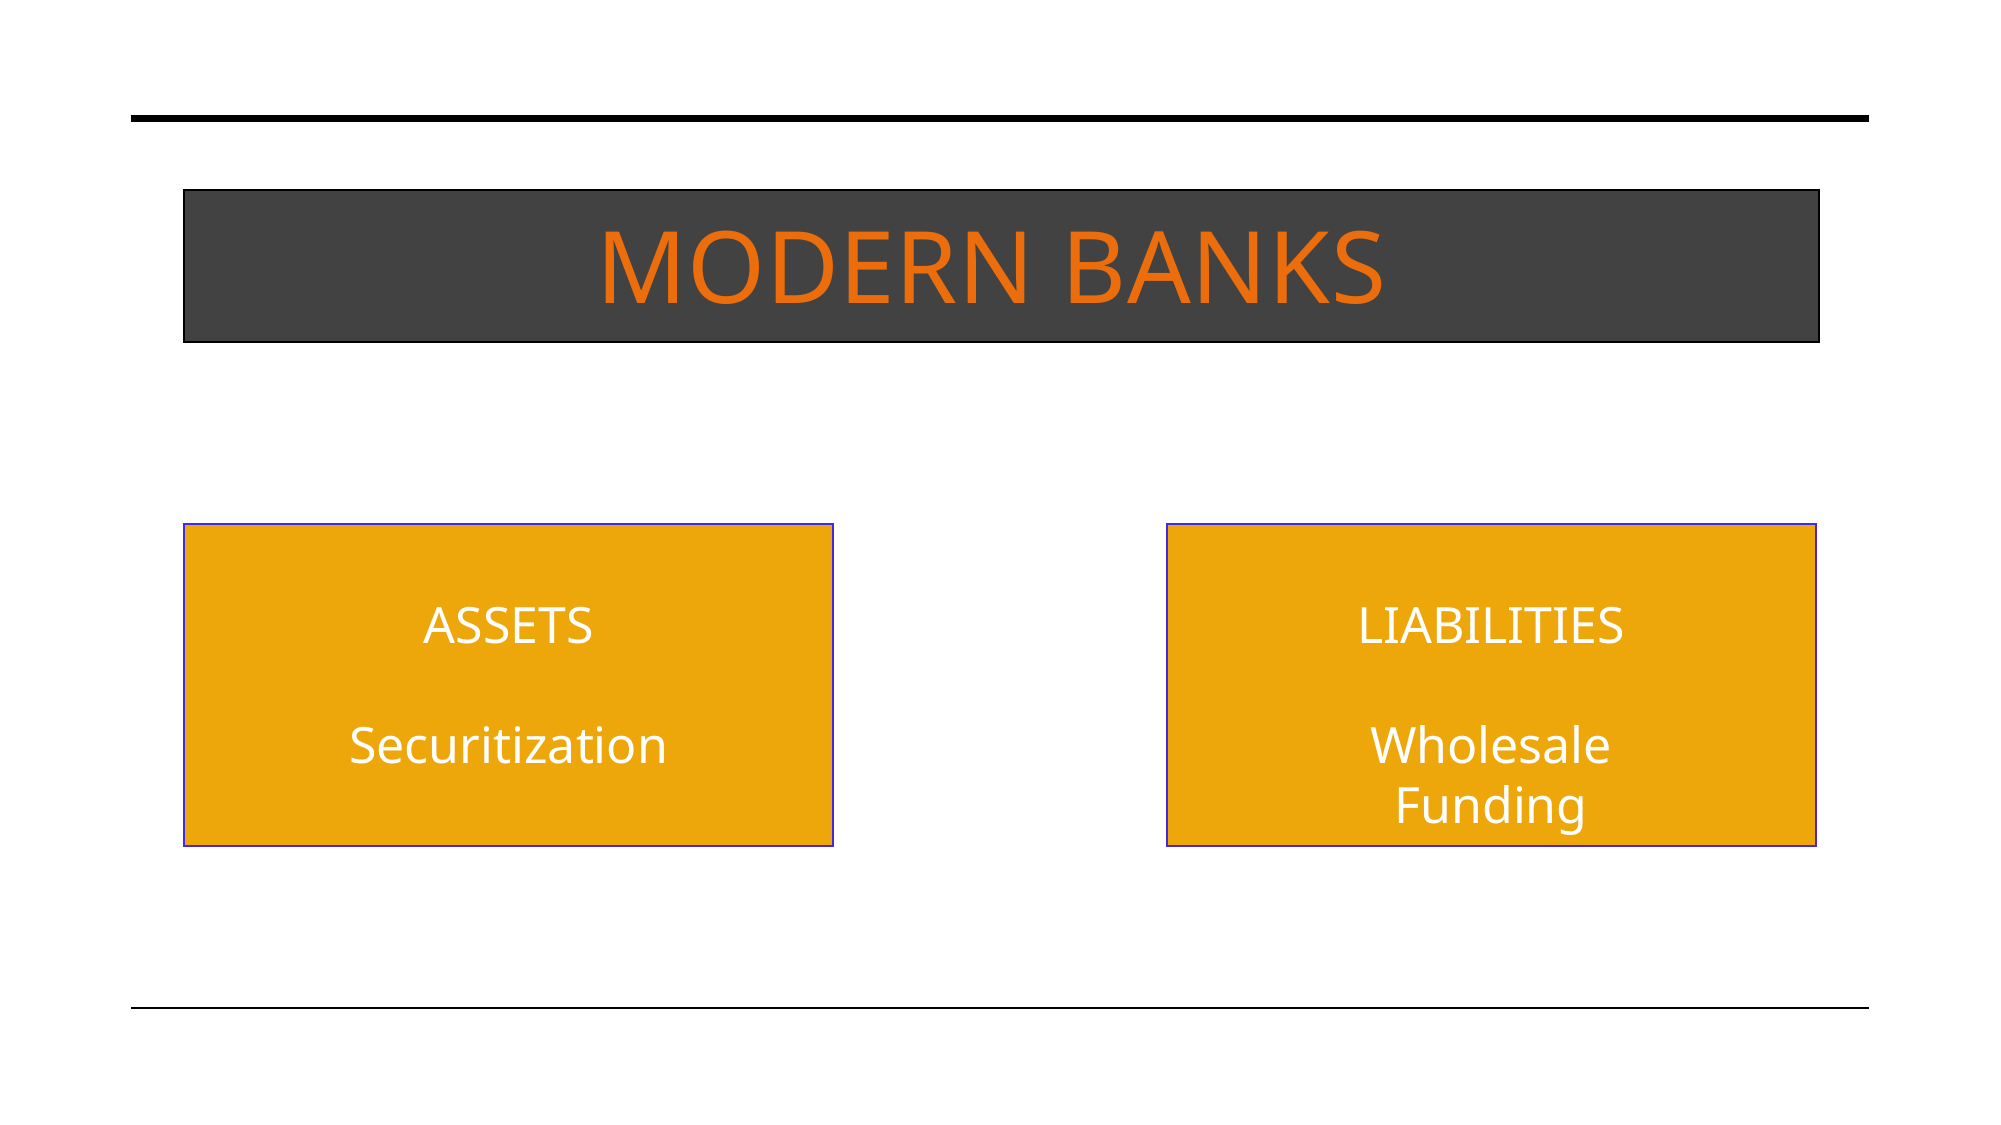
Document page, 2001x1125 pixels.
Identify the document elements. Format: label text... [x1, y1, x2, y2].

text_box ASSETS Securitization [301, 586, 717, 781]
text_box LIABILITIES Wholesale Funding [1259, 586, 1723, 841]
text_box [184, 523, 834, 846]
title Modern banks [114, 151, 1869, 377]
text_box [1166, 523, 1816, 846]
